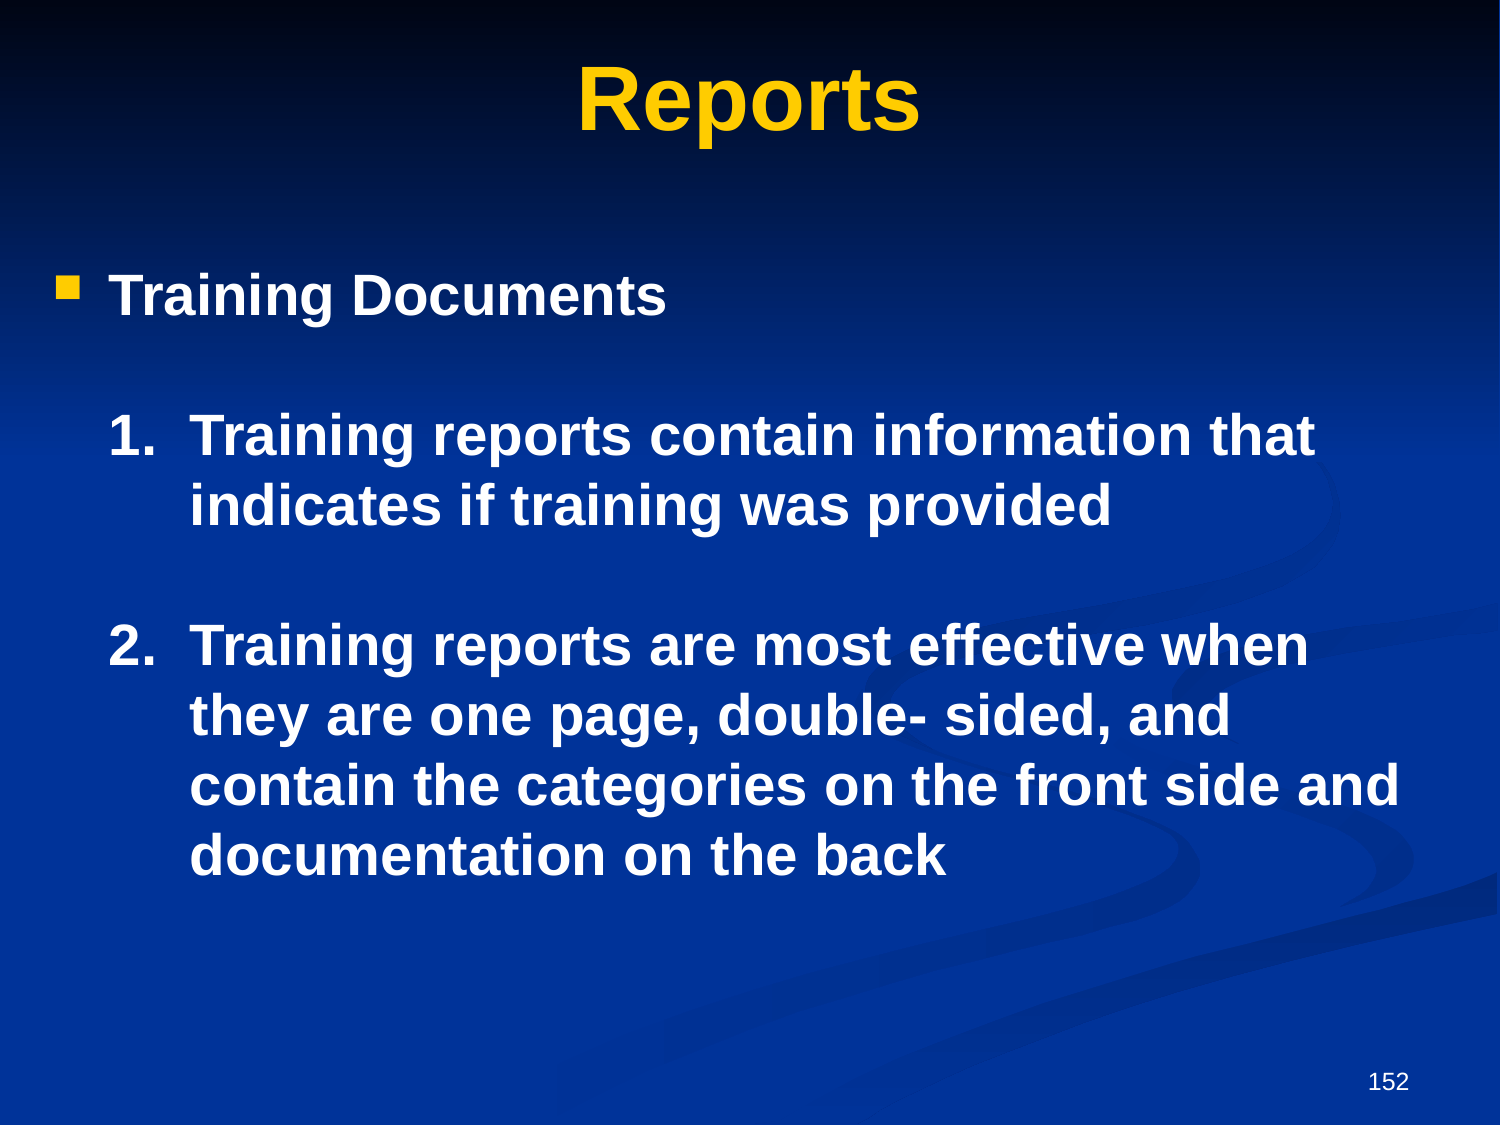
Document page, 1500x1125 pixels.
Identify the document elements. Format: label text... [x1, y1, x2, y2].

title Reports [74, 0, 1426, 188]
list Training Documents 1. Training reports contain information that indicates if training was provided 2. Training reports are most effective when they are one page, double- sided, and contain the categories on the front side and documentation on the back [37, 249, 1463, 1125]
